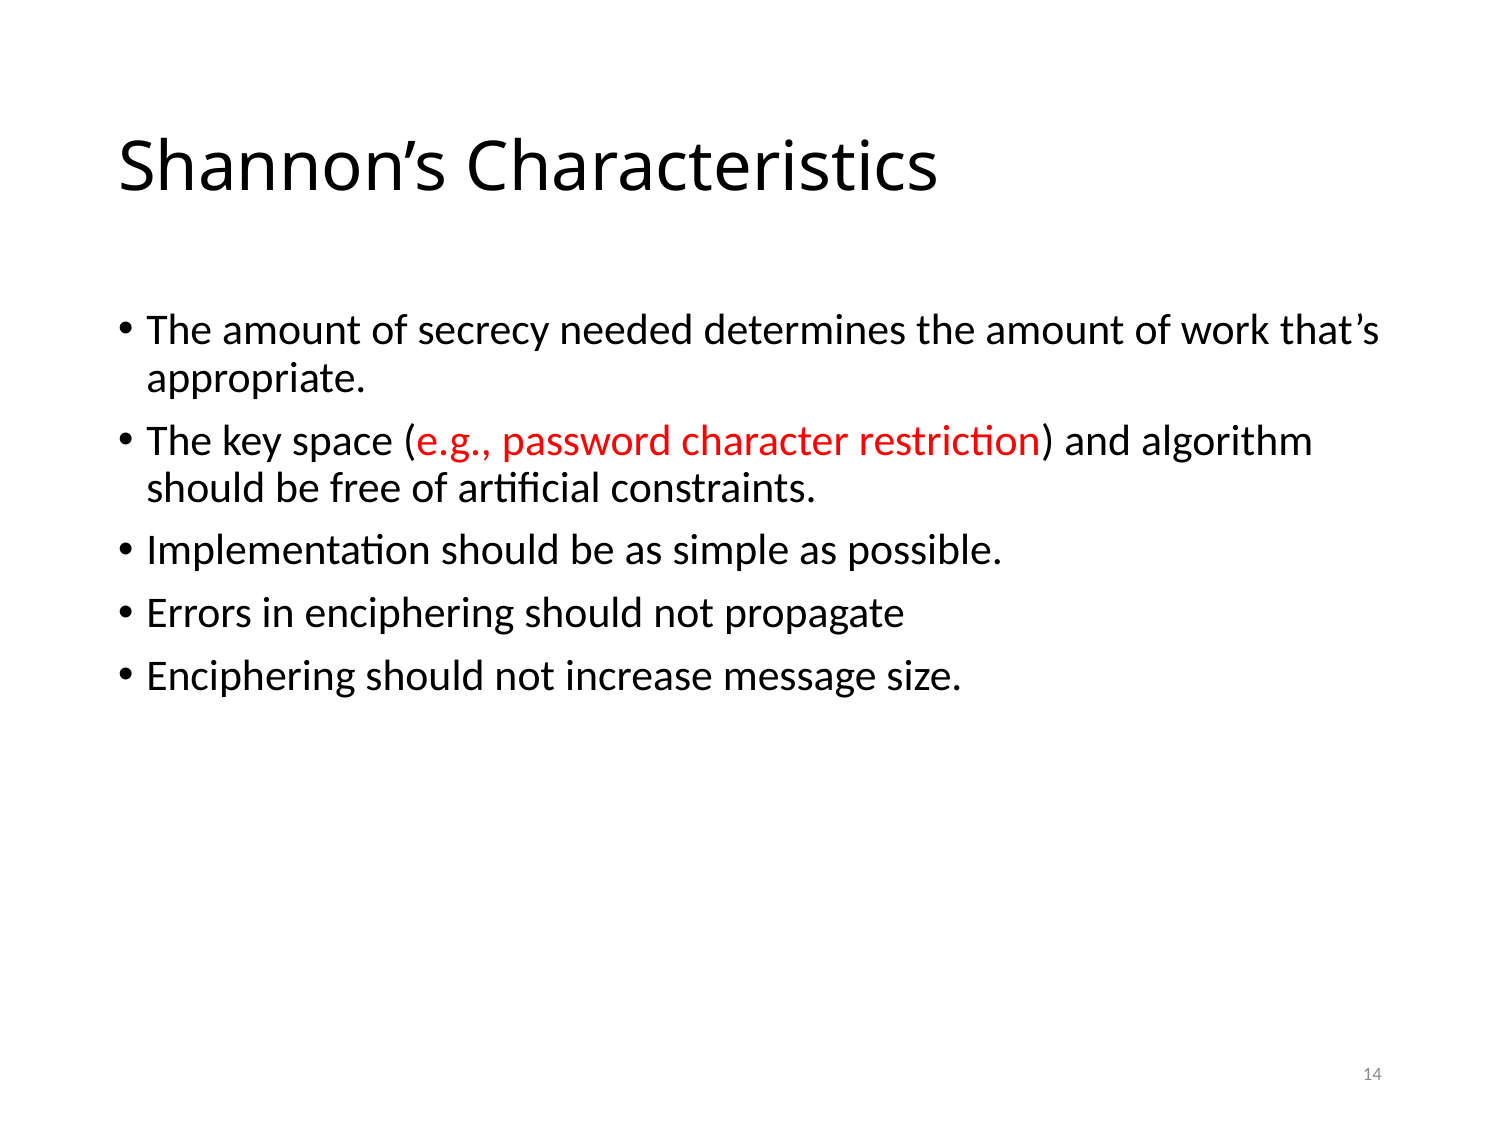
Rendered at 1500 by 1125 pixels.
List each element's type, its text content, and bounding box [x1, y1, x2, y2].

list The amount of secrecy needed determines the amount of work that’s appropriate. The key space (e.g., password character restriction) and algorithm should be free of artificial constraints. Implementation should be as simple as possible. Errors in enciphering should not propagate Enciphering should not increase message size. [103, 299, 1397, 1014]
title Shannon’s Characteristics [103, 59, 1397, 278]
slide_number 14 [1059, 1042, 1397, 1103]
